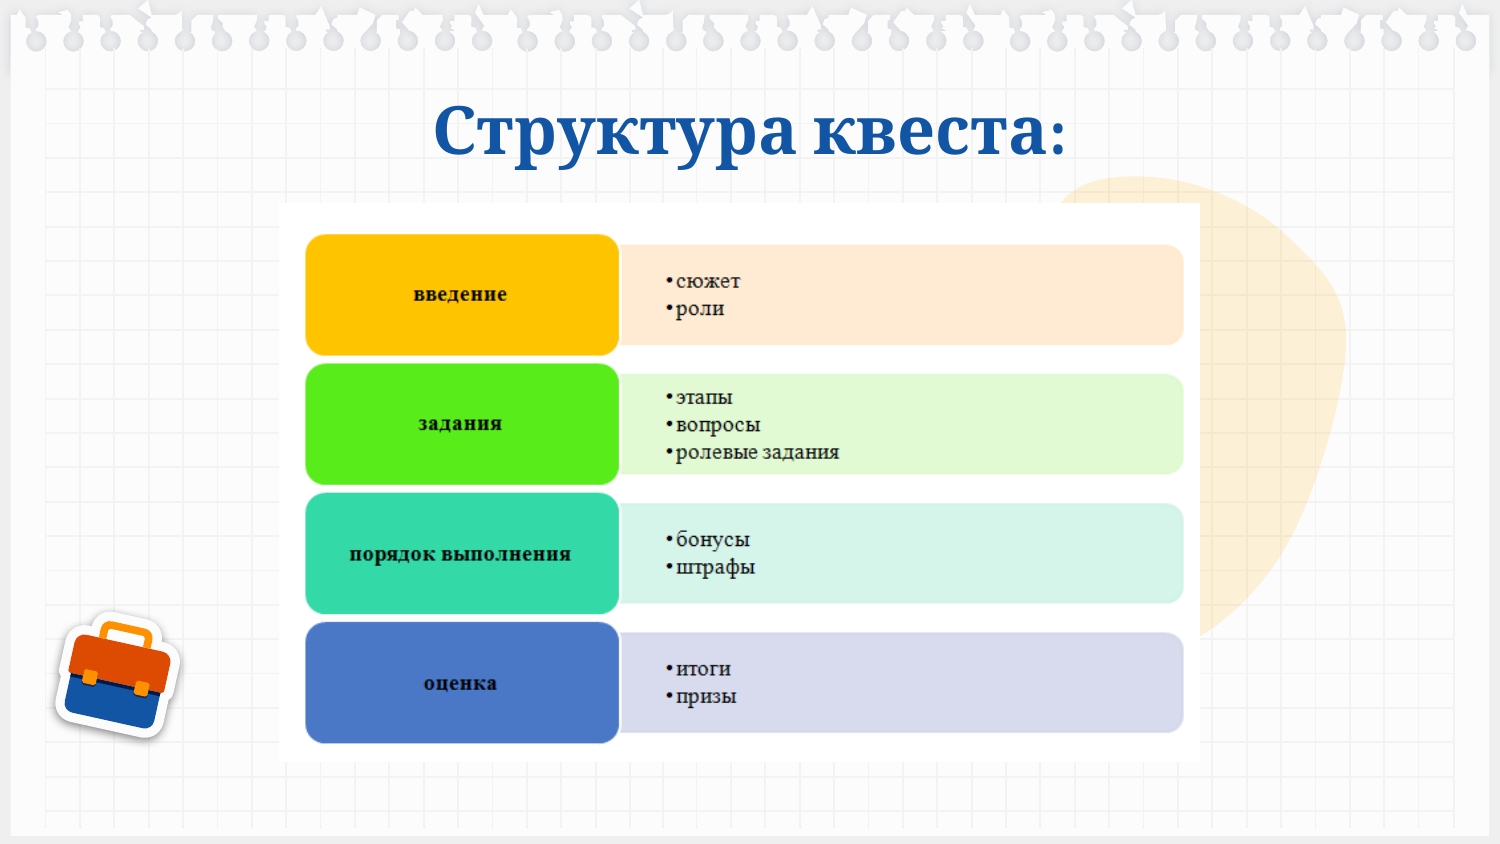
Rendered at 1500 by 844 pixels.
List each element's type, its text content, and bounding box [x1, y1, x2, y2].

text_box [1061, 176, 1347, 634]
title Структура квеста: [118, 72, 1382, 167]
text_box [68, 623, 168, 722]
picture [278, 203, 1201, 763]
